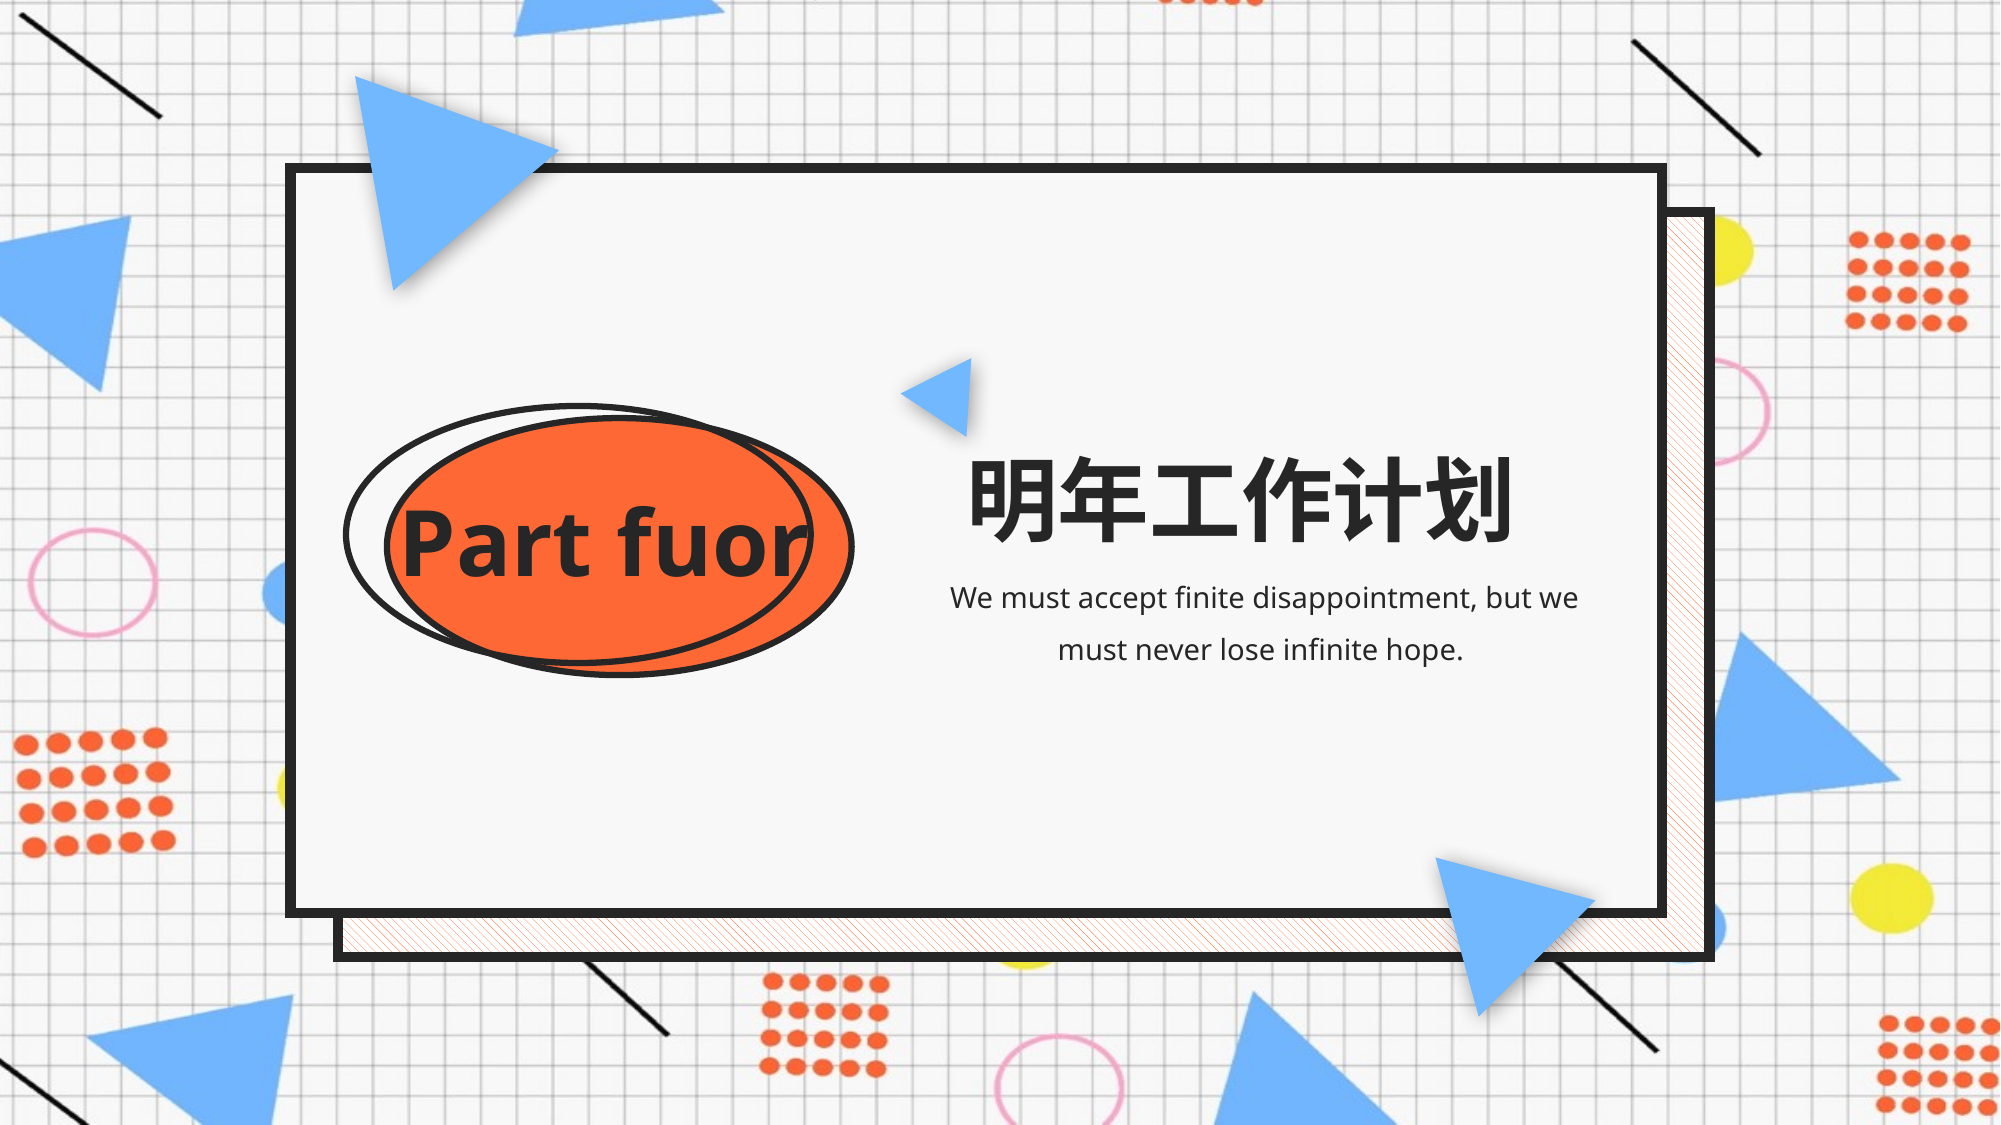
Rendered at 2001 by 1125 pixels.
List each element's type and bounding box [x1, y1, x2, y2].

text_box [345, 405, 852, 676]
text_box [290, 167, 1710, 958]
text_box [353, 74, 562, 167]
text_box [1461, 958, 1540, 1019]
picture [0, 0, 2001, 1125]
